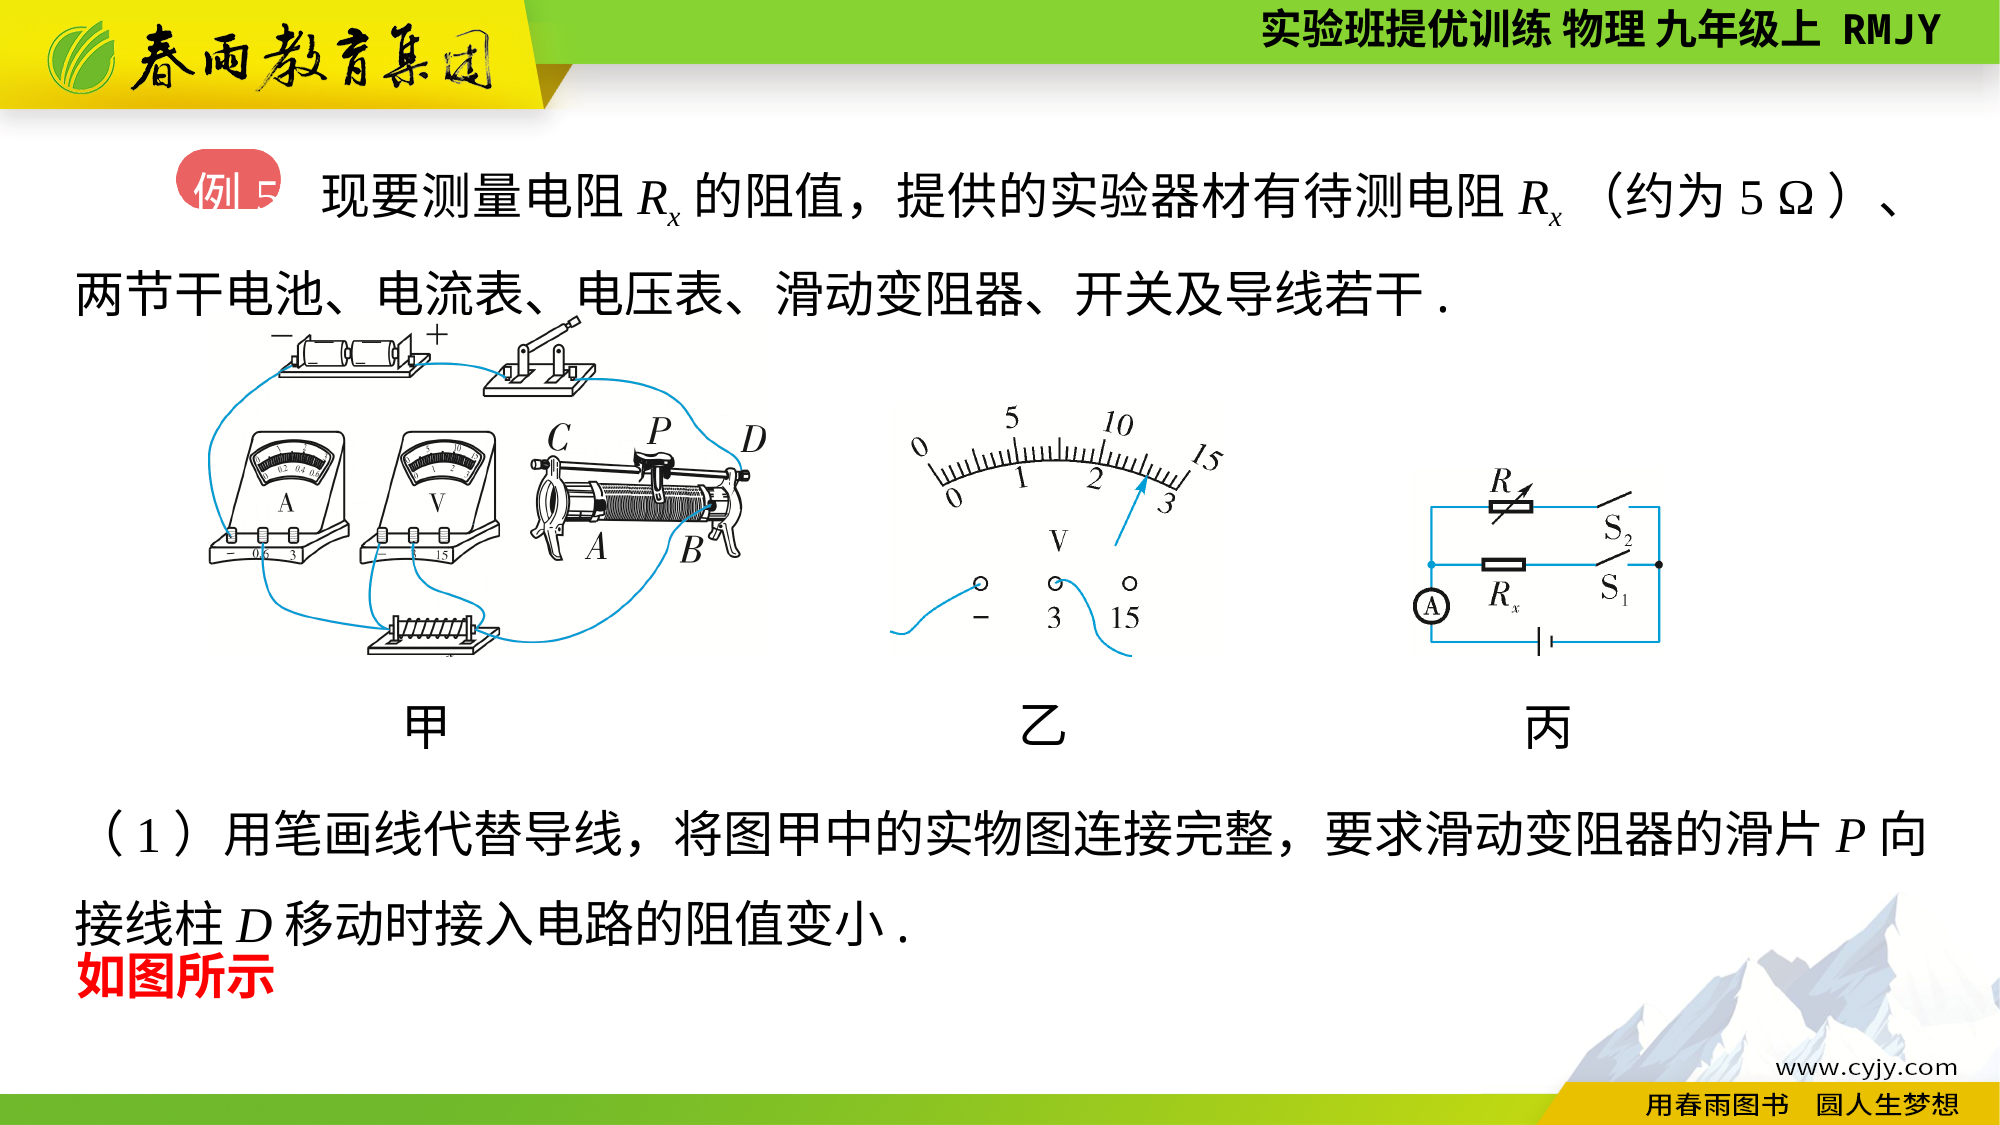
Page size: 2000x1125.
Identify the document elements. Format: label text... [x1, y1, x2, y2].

text_box 甲 [386, 665, 466, 763]
picture [0, 0, 2000, 1125]
list 例5 现要测量电阻Rx的阻值，提供的实验器材有待测电阻Rx（约为5 Ω）、两节干电池、电流表、电压表、滑动变阻器、开关及导线若干. （1）用笔画线代替导线，将图甲中的实物图连接完整，要求滑动变阻器的滑片P向接线柱D移动时接入电路的阻值变小. [59, 122, 1944, 944]
text_box 如图所示 [61, 937, 341, 1012]
text_box 丙 [1508, 665, 1589, 763]
text_box 乙 [1003, 665, 1084, 761]
